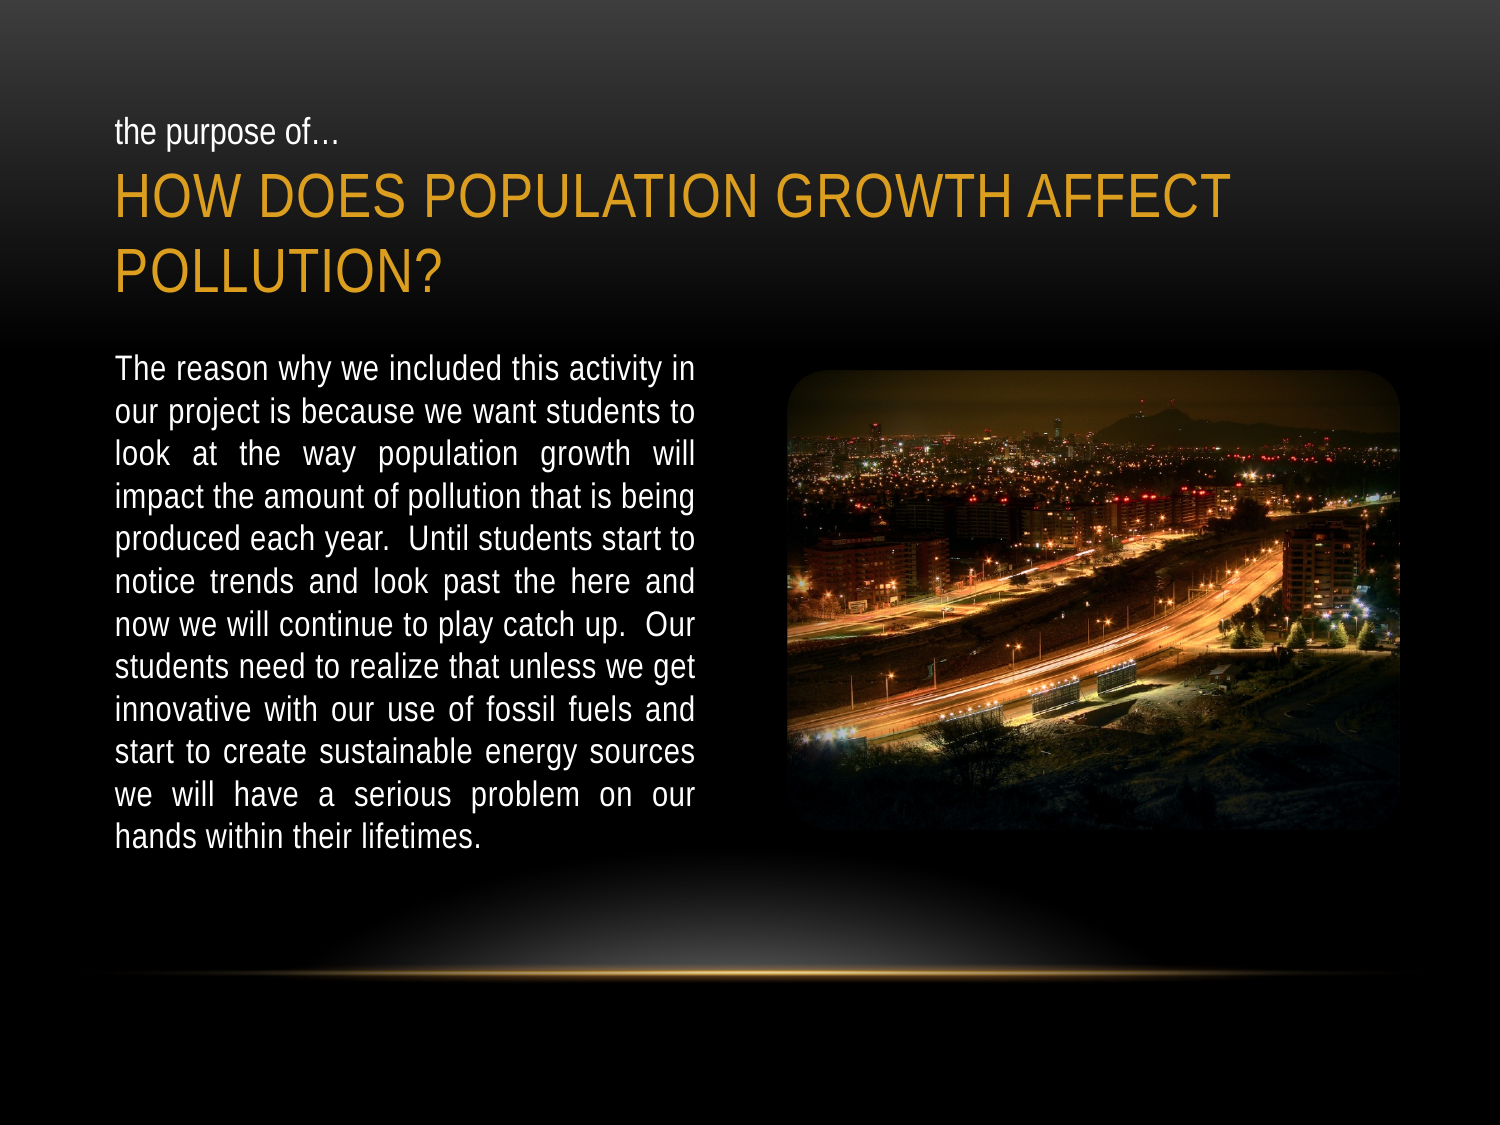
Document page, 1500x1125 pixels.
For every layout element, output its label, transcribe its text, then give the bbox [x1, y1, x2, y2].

list The reason why we included this activity in our project is because we want students to look at the way population growth will impact the amount of pollution that is being produced each year. Until students start to notice trends and look past the here and now we will continue to play catch up. Our students need to realize that unless we get innovative with our use of fossil fuels and start to create sustainable energy sources we will have a serious problem on our hands within their lifetimes. [99, 337, 713, 963]
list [787, 370, 1401, 830]
text_box the purpose of… [99, 99, 538, 160]
picture [0, 0, 1500, 1125]
title How Does population growth affect pollution? [99, 125, 1400, 313]
